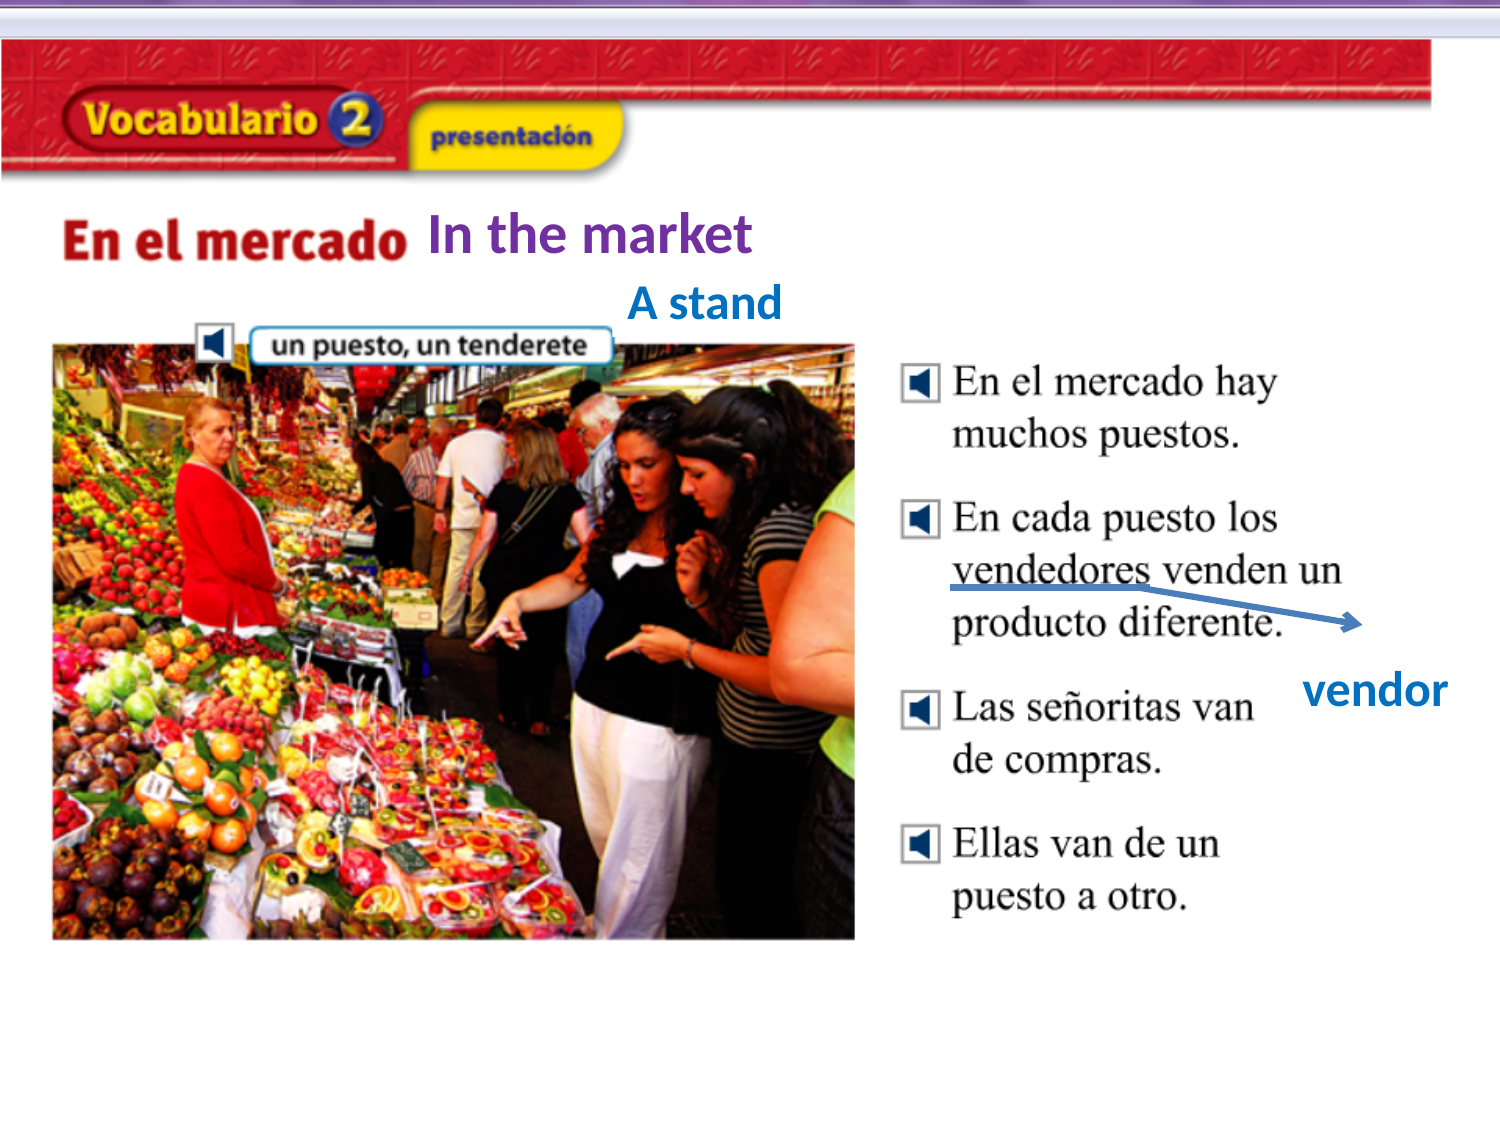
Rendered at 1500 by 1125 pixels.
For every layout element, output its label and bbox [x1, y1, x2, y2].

text_box [1137, 587, 1363, 626]
picture [0, 0, 1500, 1026]
